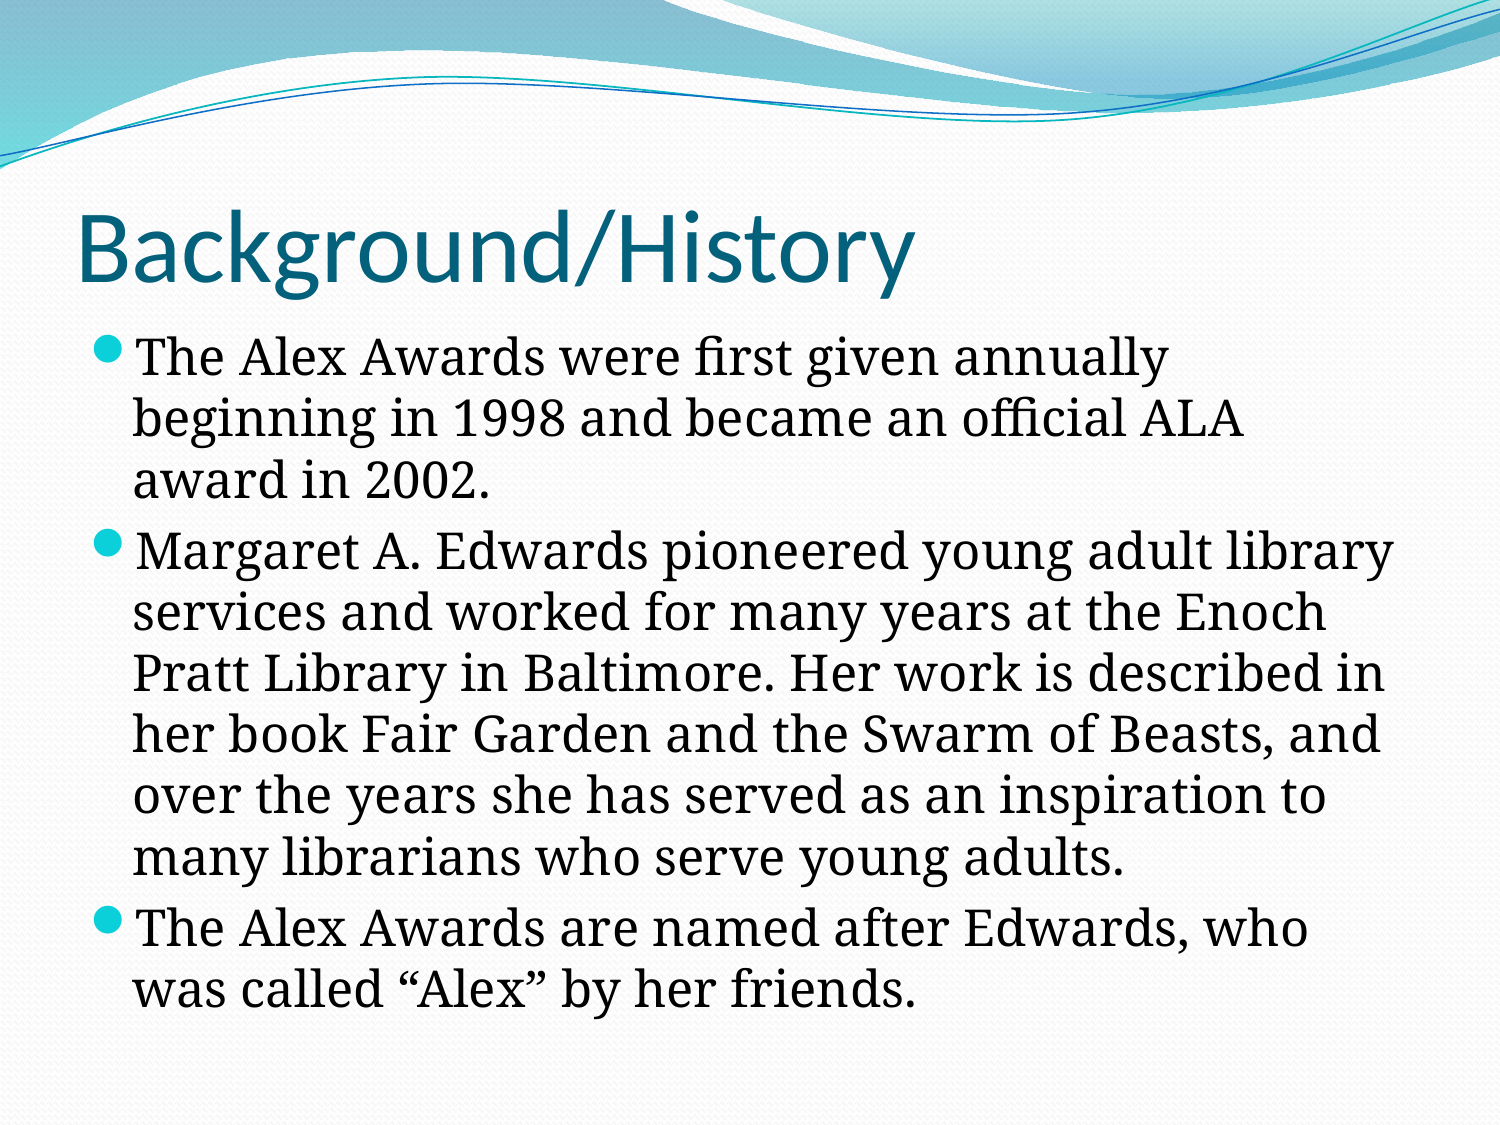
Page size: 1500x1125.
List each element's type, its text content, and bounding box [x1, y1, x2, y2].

list The Alex Awards were first given annually beginning in 1998 and became an official ALA award in 2002. Margaret A. Edwards pioneered young adult library services and worked for many years at the Enoch Pratt Library in Baltimore. Her work is described in her book Fair Garden and the Swarm of Beasts, and over the years she has served as an inspiration to many librarians who serve young adults. The Alex Awards are named after Edwards, who was called “Alex” by her friends. [75, 317, 1425, 1038]
title Background/History [75, 115, 1425, 303]
